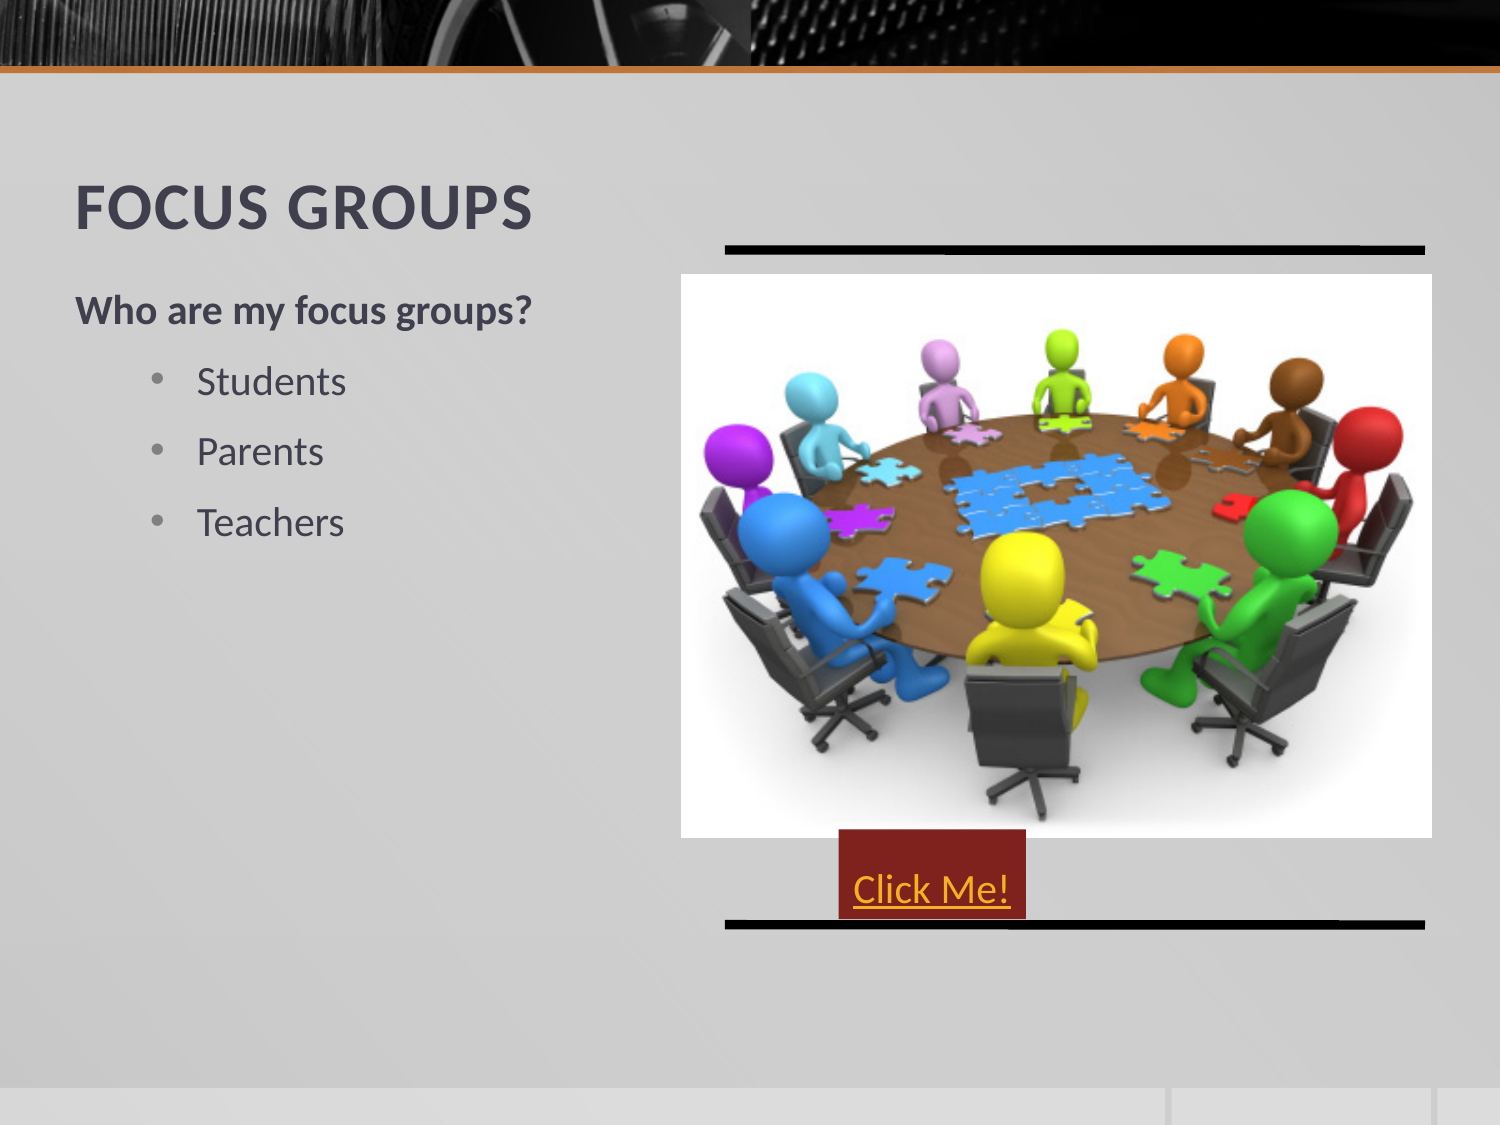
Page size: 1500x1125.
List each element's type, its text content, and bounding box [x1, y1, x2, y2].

picture [680, 274, 1432, 838]
text_box Click Me! [838, 846, 1026, 920]
picture [0, 0, 1500, 66]
title FOCUS GROUPS [75, 99, 1425, 250]
list Who are my focus groups? Students Parents Teachers [75, 249, 626, 926]
